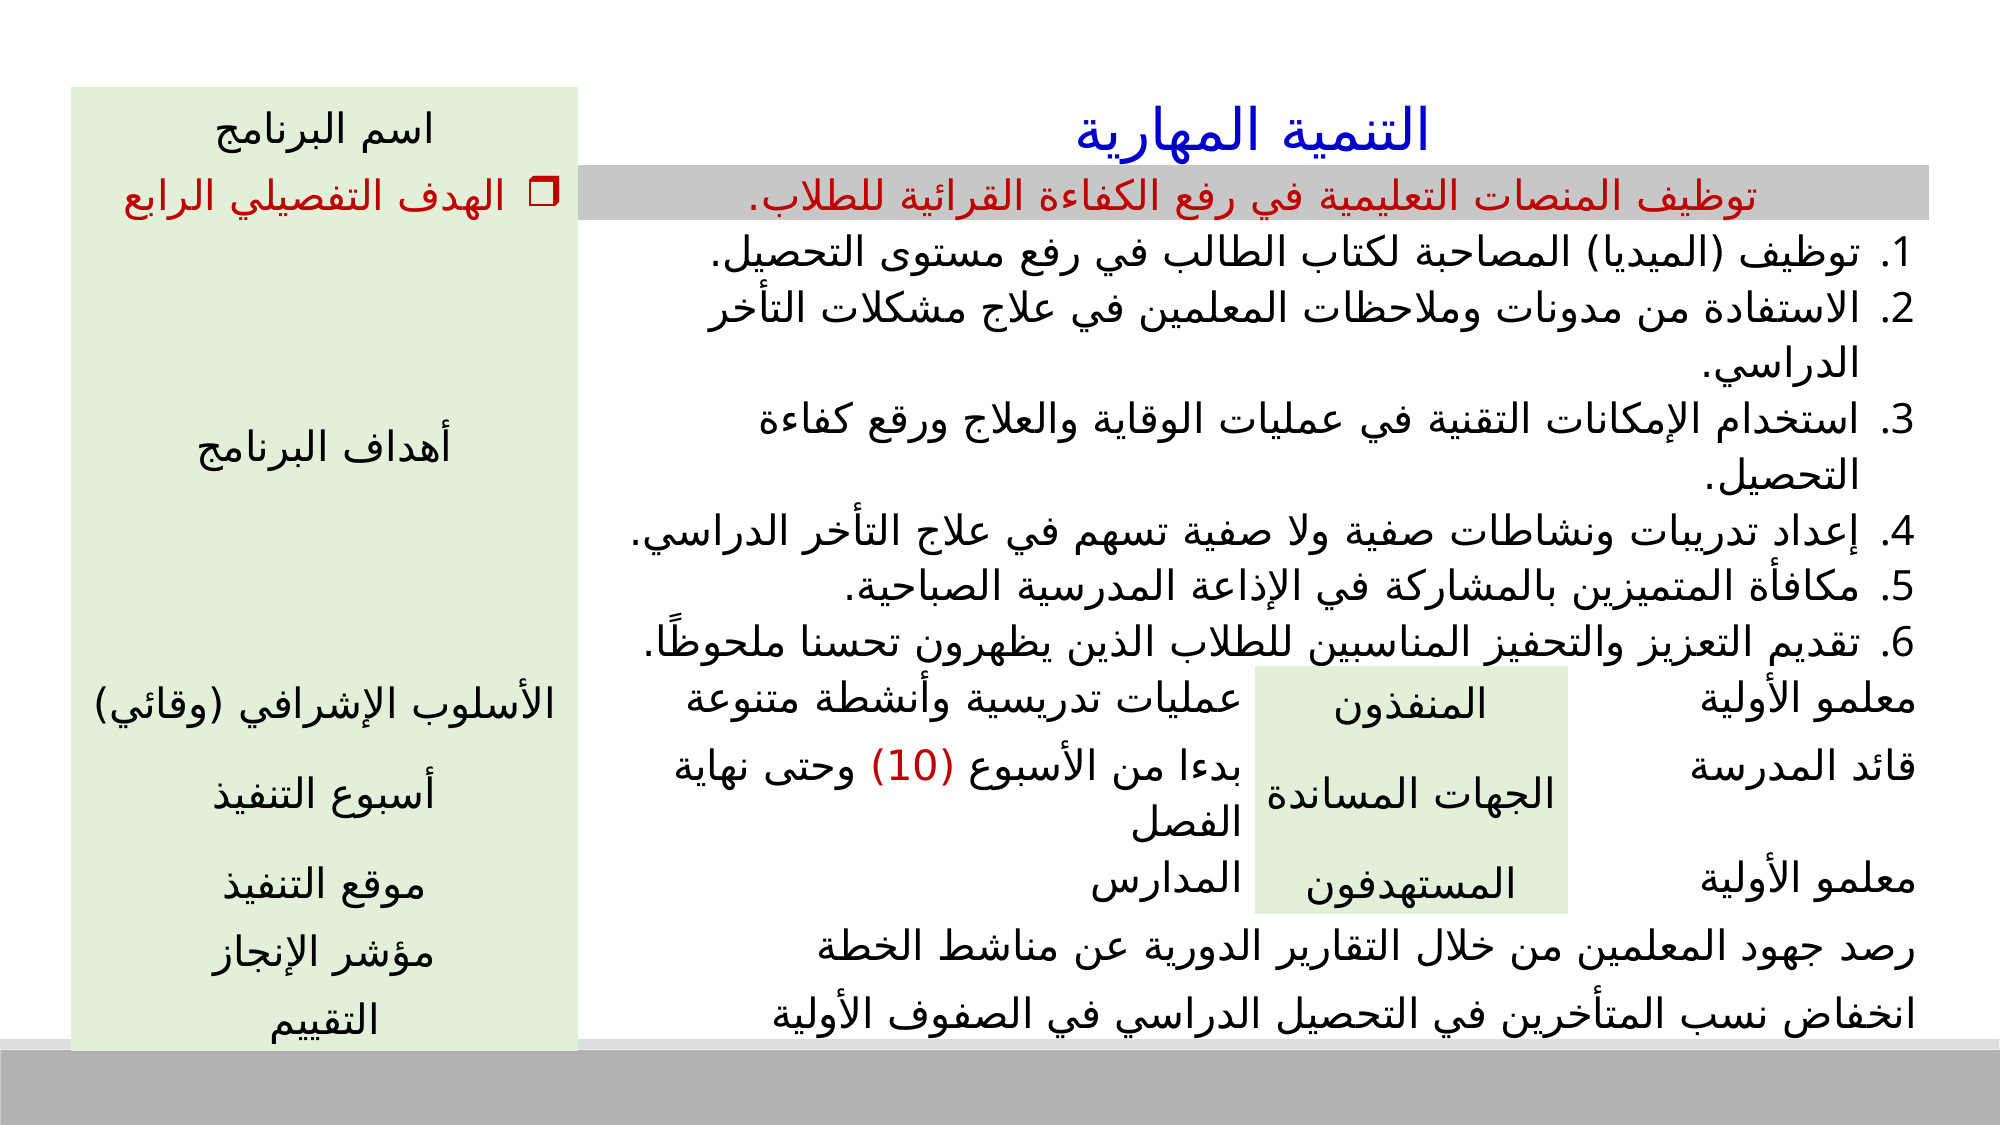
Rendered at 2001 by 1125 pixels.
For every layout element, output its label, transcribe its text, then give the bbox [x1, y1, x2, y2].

table_cell رصد جهود المعلمين من خلال التقارير الدورية عن مناشط الخطة [578, 914, 1929, 983]
table_cell معلمو الأولية [1568, 666, 1929, 735]
table_cell المدارس [578, 846, 1255, 914]
table_cell توظيف (الميديا) المصاحبة لكتاب الطالب في رفع مستوى التحصيل. الاستفادة من مدونات وملاحظات المعلمين في علاج مشكلات التأخر الدراسي. استخدام الإمكانات التقنية في عمليات الوقاية والعلاج ورقع كفاءة التحصيل. إعداد تدريبات ونشاطات صفية ولا صفية تسهم في علاج التأخر الدراسي. مكافأة المتميزين بالمشاركة في الإذاعة المدرسية الصباحية. تقديم التعزيز والتحفيز المناسبين للطلاب الذين يظهرون تحسنا ملحوظًا. [578, 220, 1929, 666]
table_cell بدءا من الأسبوع (10) وحتى نهاية الفصل [578, 735, 1255, 846]
table_cell الأسلوب الإشرافي (وقائي) [71, 666, 578, 735]
table_cell التقييم [71, 983, 578, 1051]
table_cell الهدف التفصيلي الرابع [71, 165, 578, 220]
table_cell معلمو الأولية [1568, 846, 1929, 914]
table_cell الجهات المساندة [1255, 735, 1568, 846]
table_cell توظيف المنصات التعليمية في رفع الكفاءة القرائية للطلاب. [578, 165, 1929, 220]
table_cell انخفاض نسب المتأخرين في التحصيل الدراسي في الصفوف الأولية [578, 983, 1929, 1051]
table_cell موقع التنفيذ [71, 846, 578, 914]
table_cell المستهدفون [1255, 846, 1568, 914]
table_cell المنفذون [1255, 666, 1568, 735]
table_cell أهداف البرنامج [71, 220, 578, 666]
table_cell عمليات تدريسية وأنشطة متنوعة [578, 666, 1255, 735]
table_cell أسبوع التنفيذ [71, 735, 578, 846]
table_header التنمية المهارية [578, 87, 1929, 165]
table_cell مؤشر الإنجاز [71, 914, 578, 983]
table_cell قائد المدرسة [1568, 735, 1929, 846]
table_header اسم البرنامج [71, 87, 578, 165]
